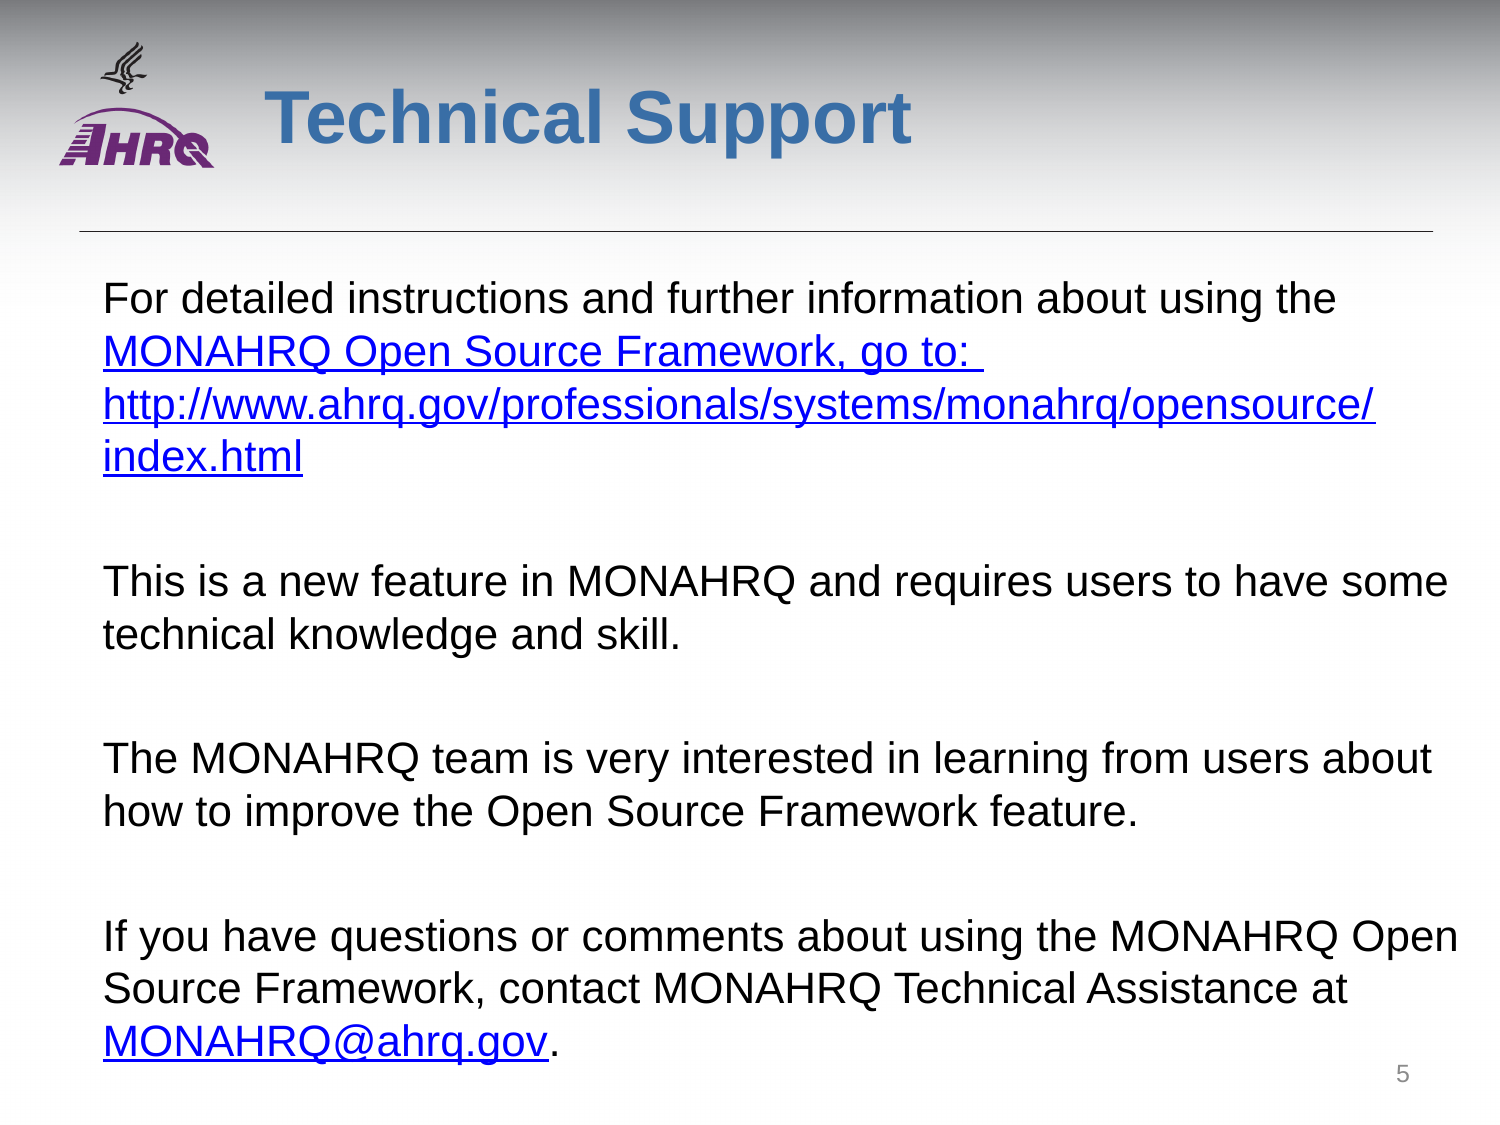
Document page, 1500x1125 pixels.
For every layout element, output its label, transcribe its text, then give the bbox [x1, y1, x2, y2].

title Technical Support [249, 50, 1275, 176]
list For detailed instructions and further information about using the MONAHRQ Open Source Framework, go to: http://www.ahrq.gov/professionals/systems/monahrq/opensource/index.html This is a new feature in MONAHRQ and requires users to have some technical knowledge and skill. The MONAHRQ team is very interested in learning from users about how to improve the Open Source Framework feature. If you have questions or comments about using the MONAHRQ Open Source Framework, contact MONAHRQ Technical Assistance at MONAHRQ@ahrq.gov. [87, 262, 1488, 1075]
picture [0, 0, 1500, 1125]
slide_number 5 [1074, 1042, 1425, 1103]
